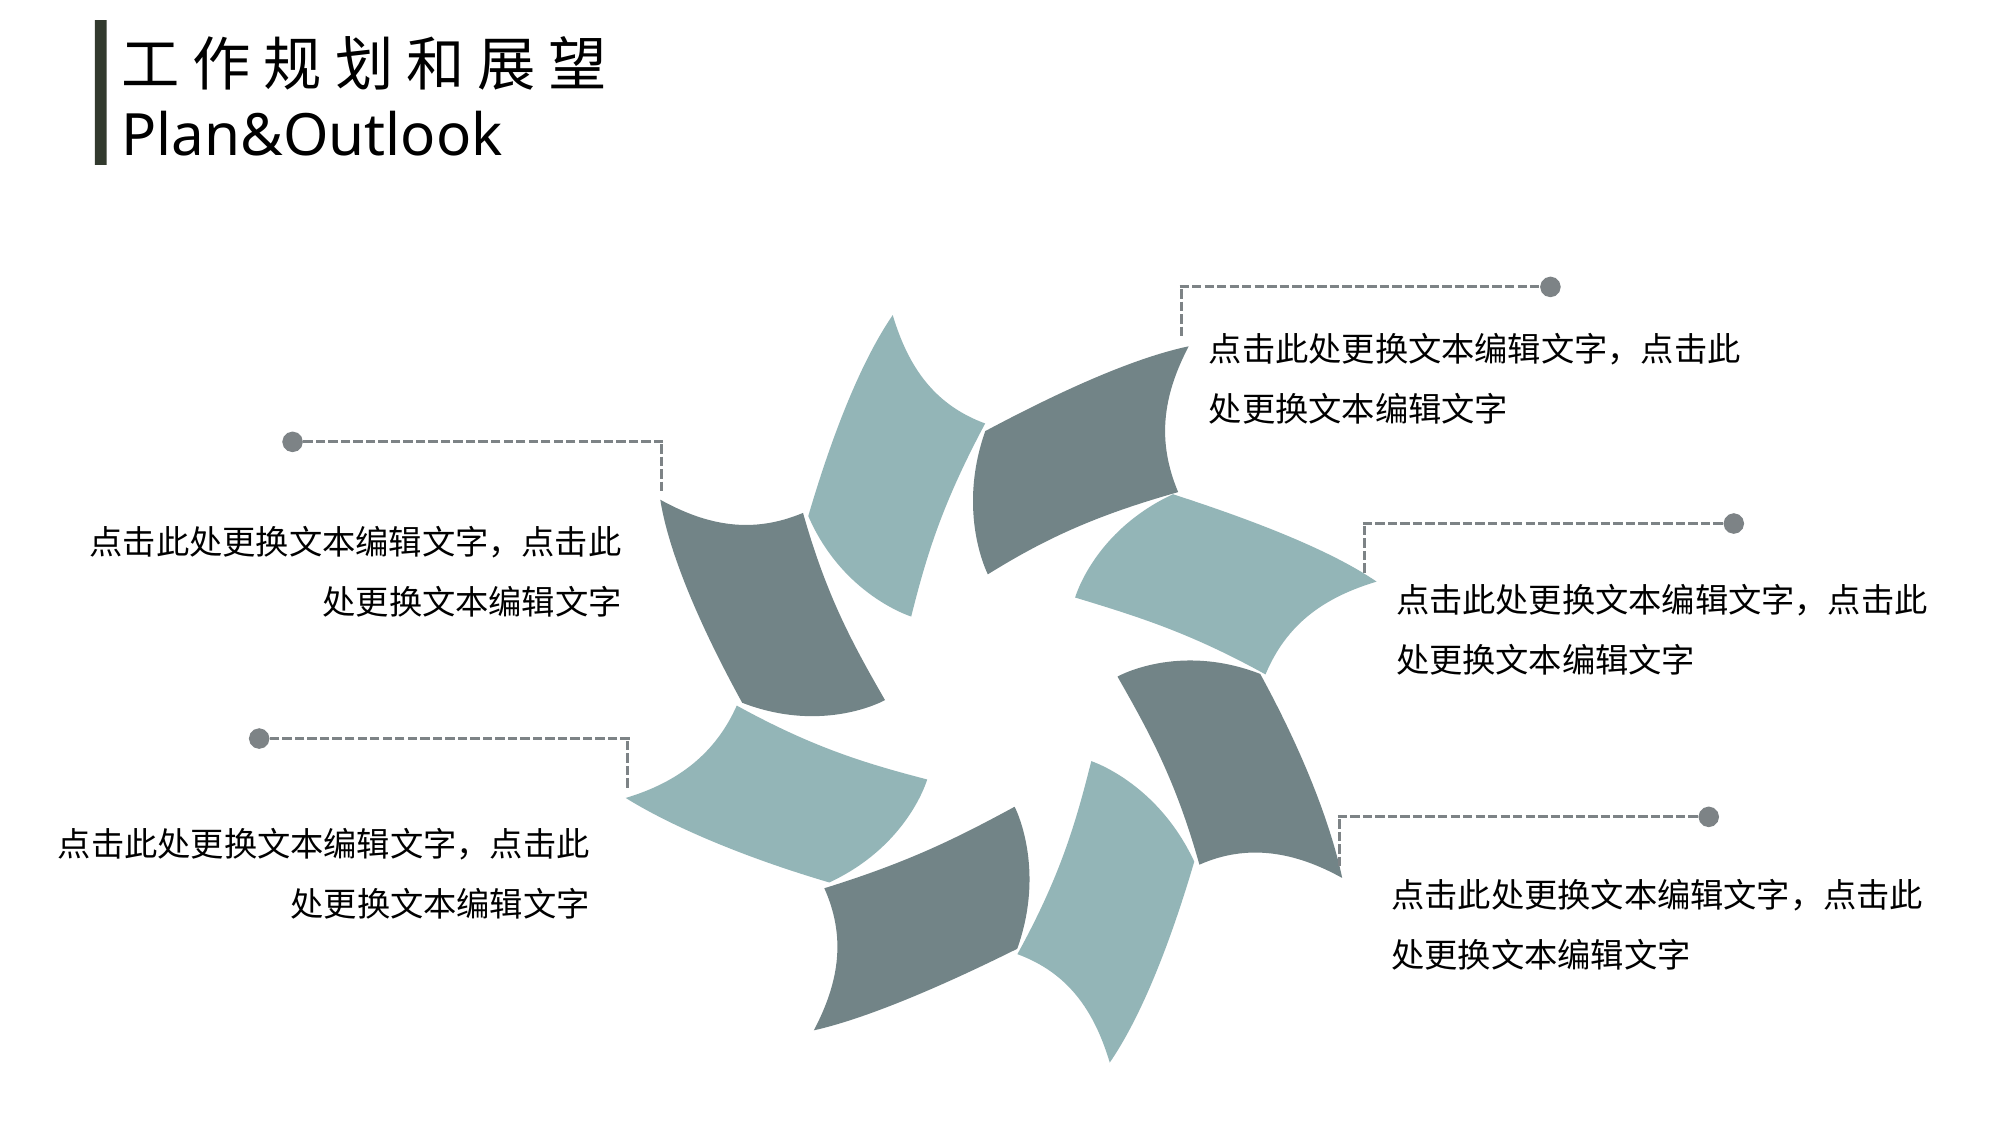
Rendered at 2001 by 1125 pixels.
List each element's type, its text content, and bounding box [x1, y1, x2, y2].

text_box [625, 315, 1377, 1063]
text_box [94, 19, 106, 166]
text_box 工 作 规 划 和 展 望 Plan&Outlook [106, 19, 820, 175]
text_box 点击此处更换文本编辑文字，点击此处更换文本编辑文字 [1377, 847, 1947, 982]
text_box 点击此处更换文本编辑文字，点击此处更换文本编辑文字 [66, 494, 625, 629]
text_box 点击此处更换文本编辑文字，点击此处更换文本编辑文字 [1381, 551, 1952, 686]
text_box 点击此处更换文本编辑文字，点击此处更换文本编辑文字 [34, 796, 605, 931]
text_box 点击此处更换文本编辑文字，点击此处更换文本编辑文字 [1194, 301, 1765, 436]
